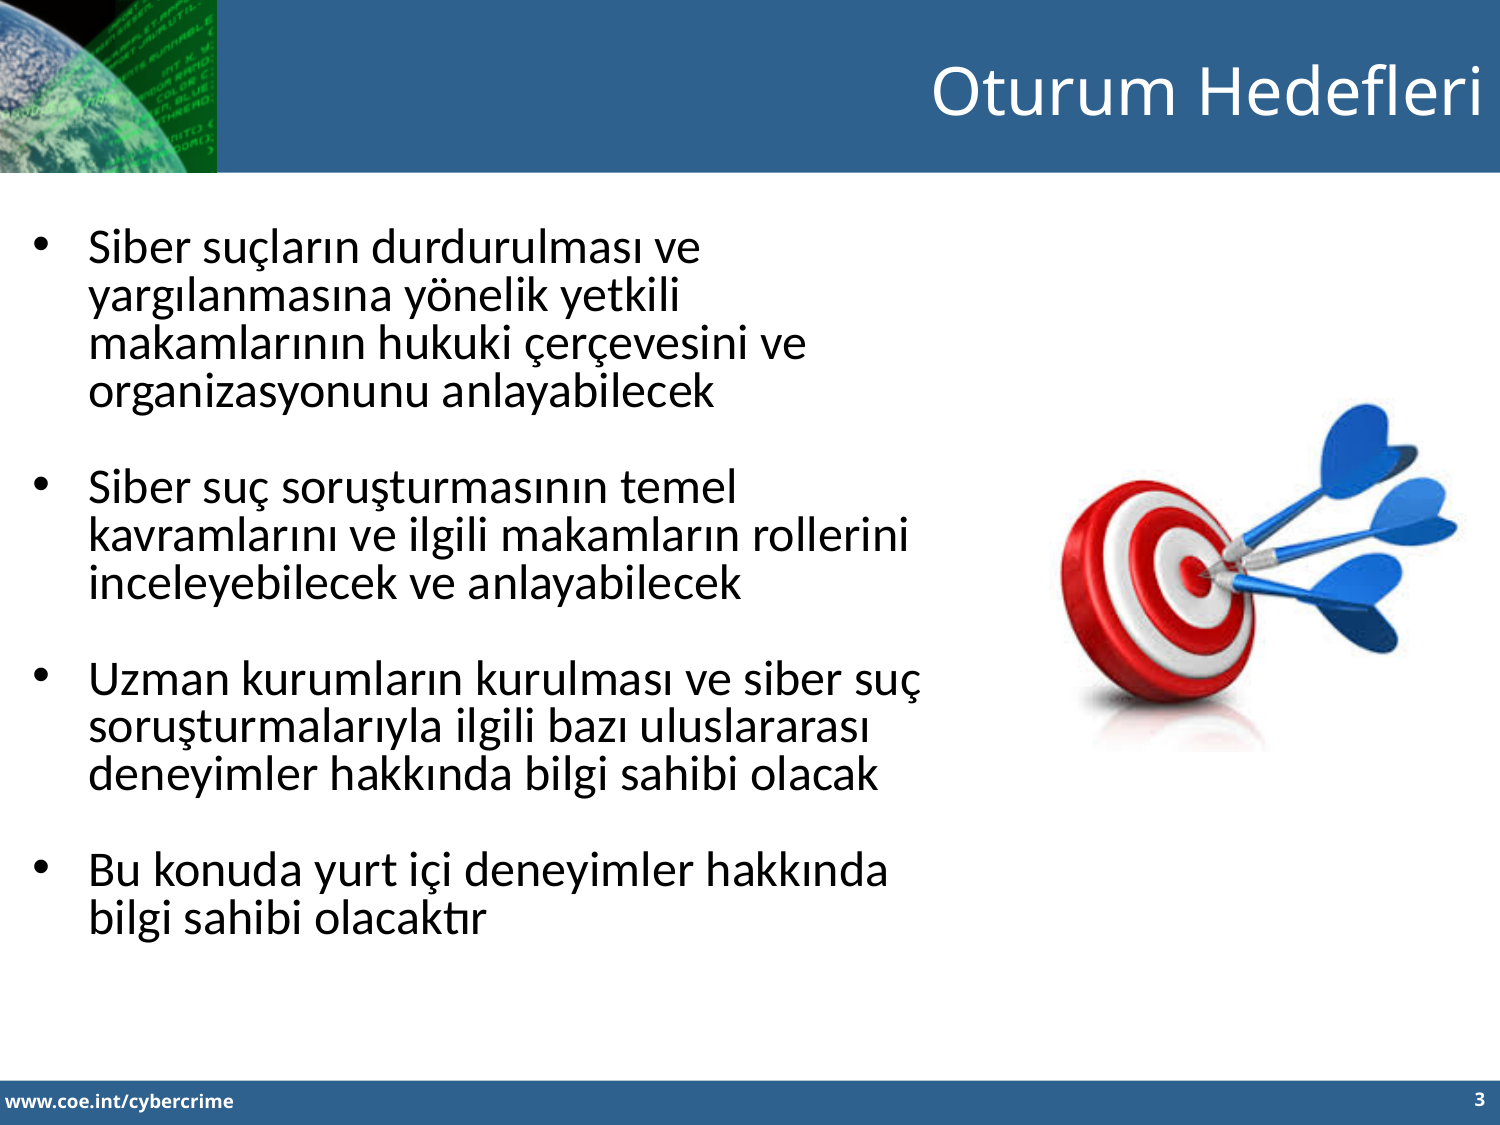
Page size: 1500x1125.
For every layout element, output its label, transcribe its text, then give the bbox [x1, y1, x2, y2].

picture [1021, 398, 1483, 752]
text_box Siber suçların durdurulması ve yargılanmasına yönelik yetkili makamlarının hukuki çerçevesini ve organizasyonunu anlayabilecek Siber suç soruşturmasının temel kavramlarını ve ilgili makamların rollerini inceleyebilecek ve anlayabilecek Uzman kurumların kurulması ve siber suç soruşturmalarıyla ilgili bazı uluslararası deneyimler hakkında bilgi sahibi olacak Bu konuda yurt içi deneyimler hakkında bilgi sahibi olacaktır [17, 217, 976, 952]
text_box Oturum Hedefleri [229, 12, 1500, 166]
slide_number 3 [1162, 1080, 1500, 1125]
picture [0, 1, 217, 173]
